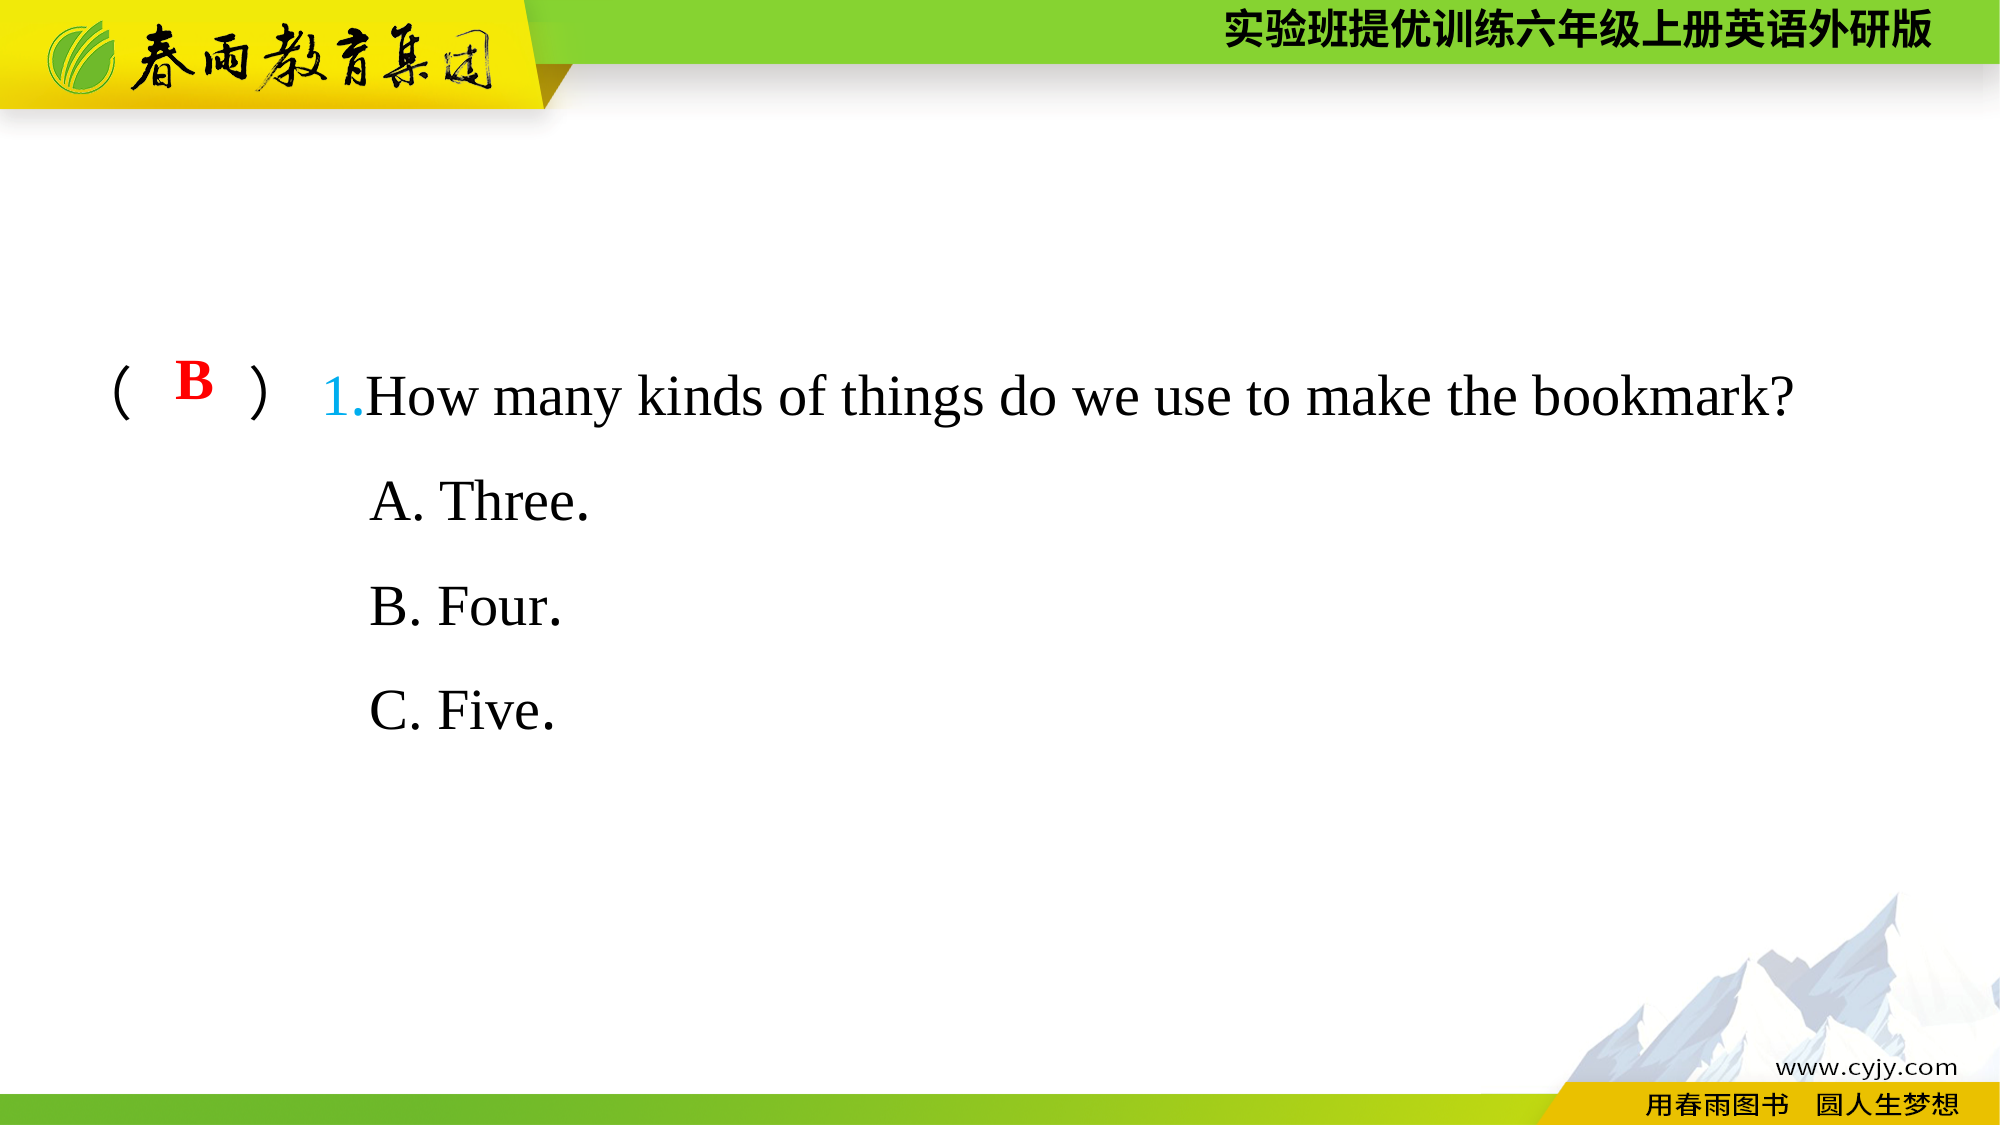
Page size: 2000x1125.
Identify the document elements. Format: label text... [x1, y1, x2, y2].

text_box B [161, 334, 244, 419]
picture [0, 0, 2000, 1125]
list （ ）1.How many kinds of things do we use to make the bookmark? A. Three. B. Four. C. Five. [59, 314, 1944, 741]
